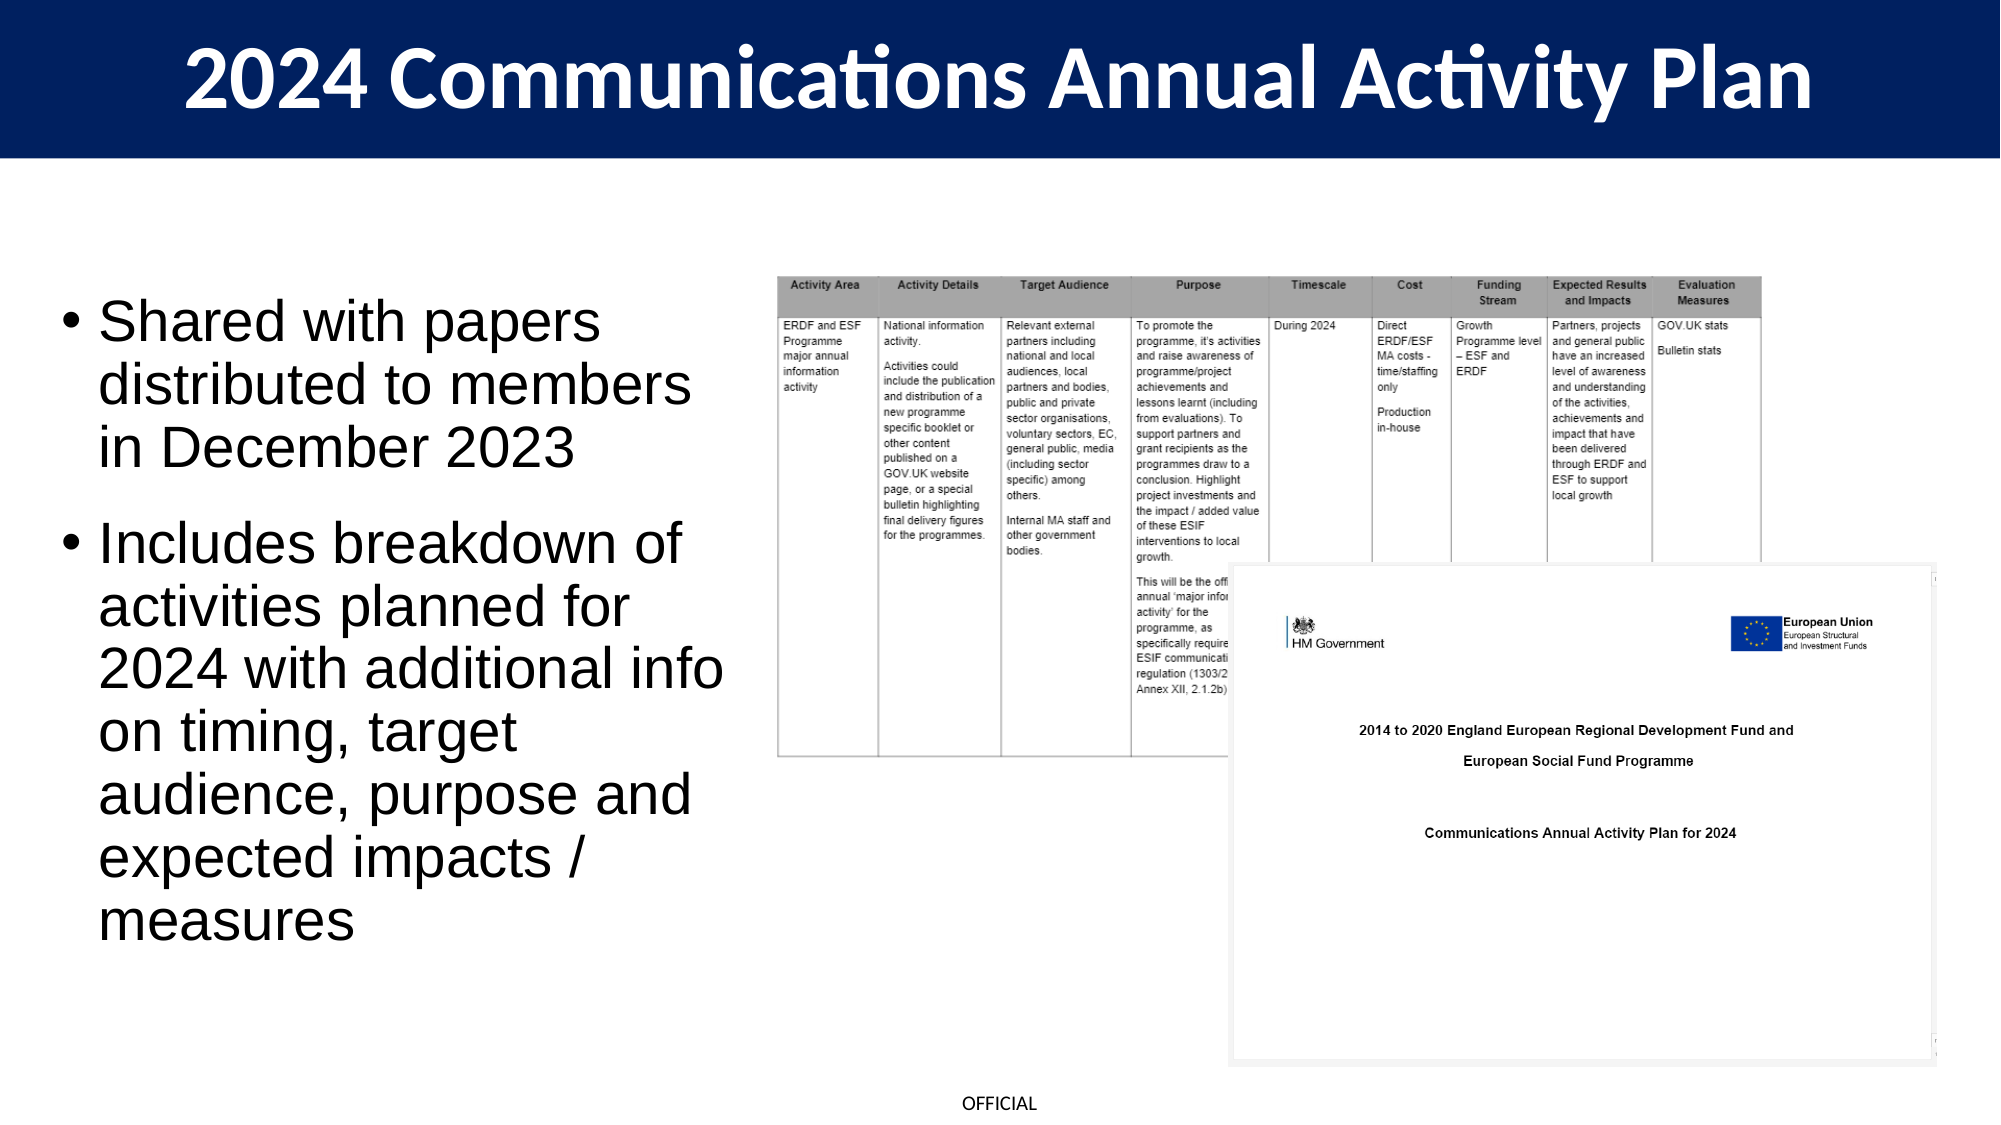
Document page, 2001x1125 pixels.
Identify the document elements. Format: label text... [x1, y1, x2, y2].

text_box Shared with papers distributed to members in December 2023 Includes breakdown of activities planned for 2024 with additional info on timing, target audience, purpose and expected impacts / measures [46, 283, 745, 1125]
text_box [0, 0, 2000, 159]
title Purpose of presentation [56, 159, 1949, 166]
picture [771, 270, 1937, 1067]
